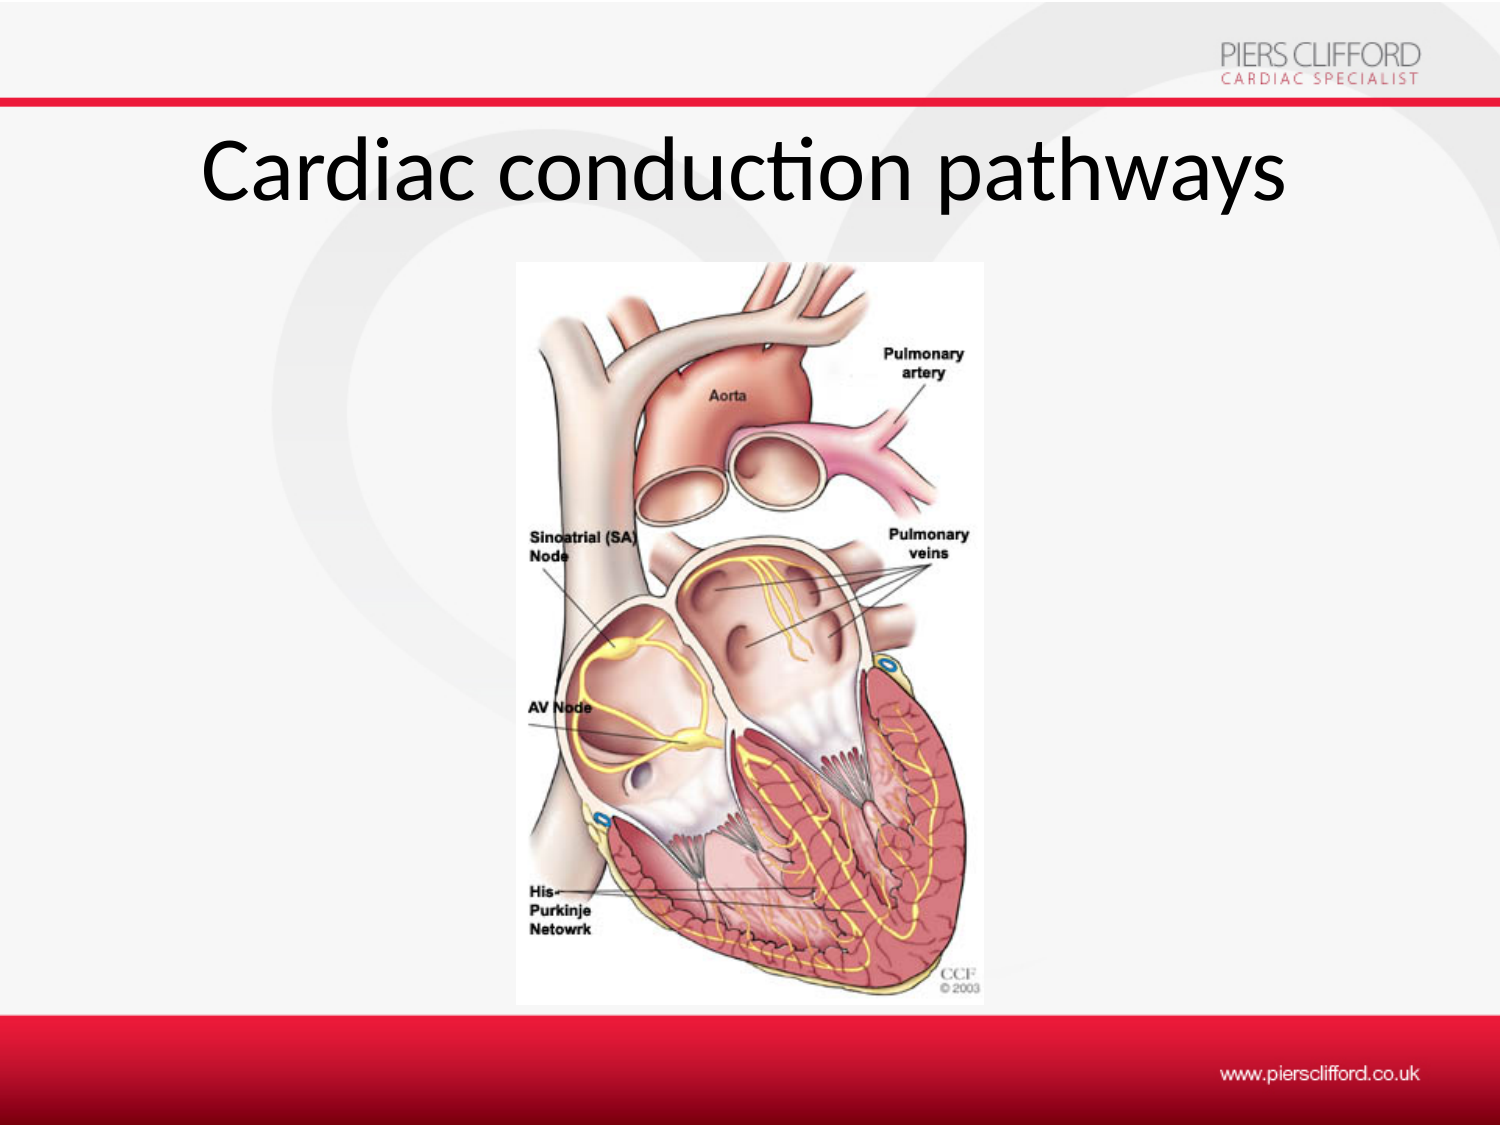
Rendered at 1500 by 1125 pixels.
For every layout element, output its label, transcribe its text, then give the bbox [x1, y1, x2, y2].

title Cardiac conduction pathways [70, 70, 1421, 259]
picture [0, 2, 1500, 1125]
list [515, 262, 985, 1006]
